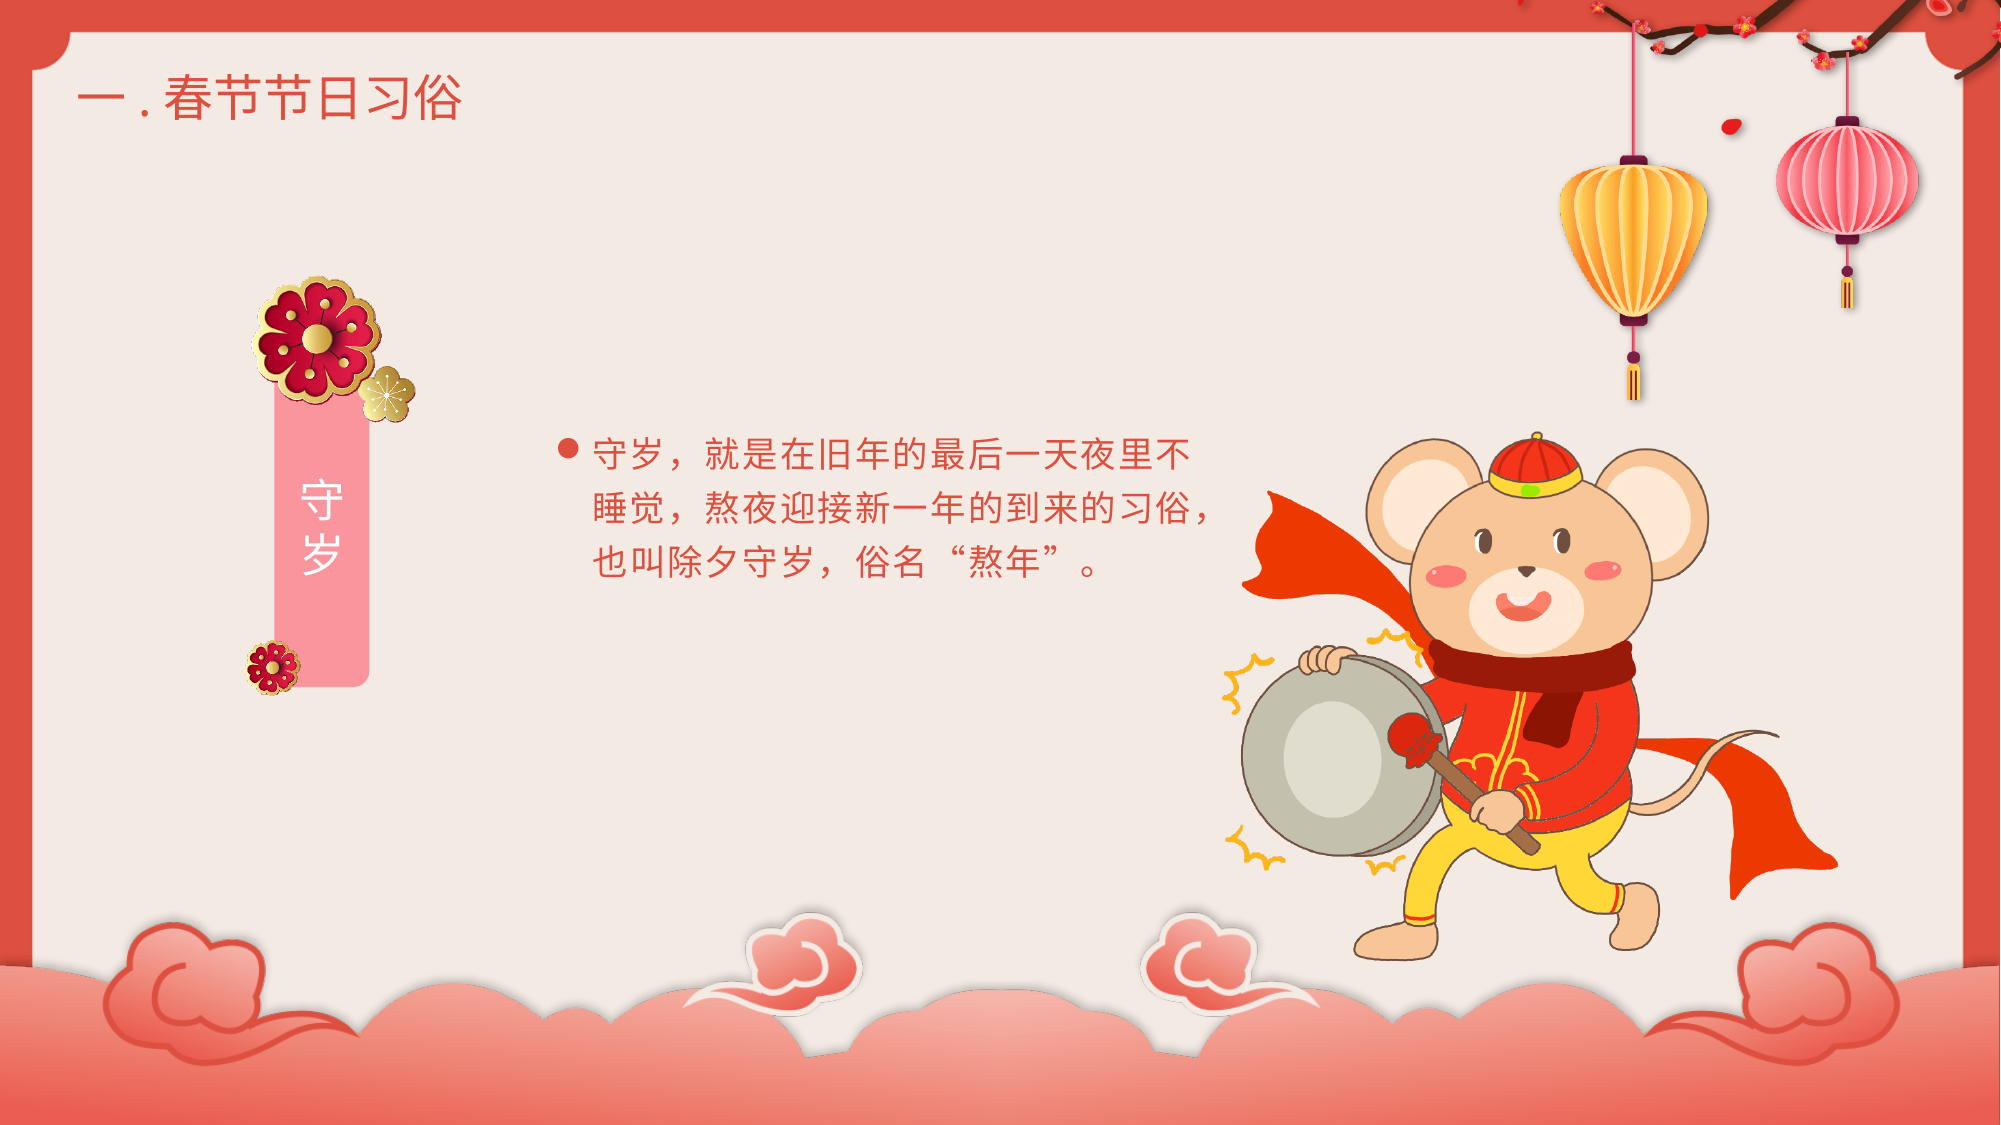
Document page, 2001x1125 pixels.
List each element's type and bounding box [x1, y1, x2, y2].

picture [0, 0, 2001, 1125]
text_box [274, 452, 370, 687]
